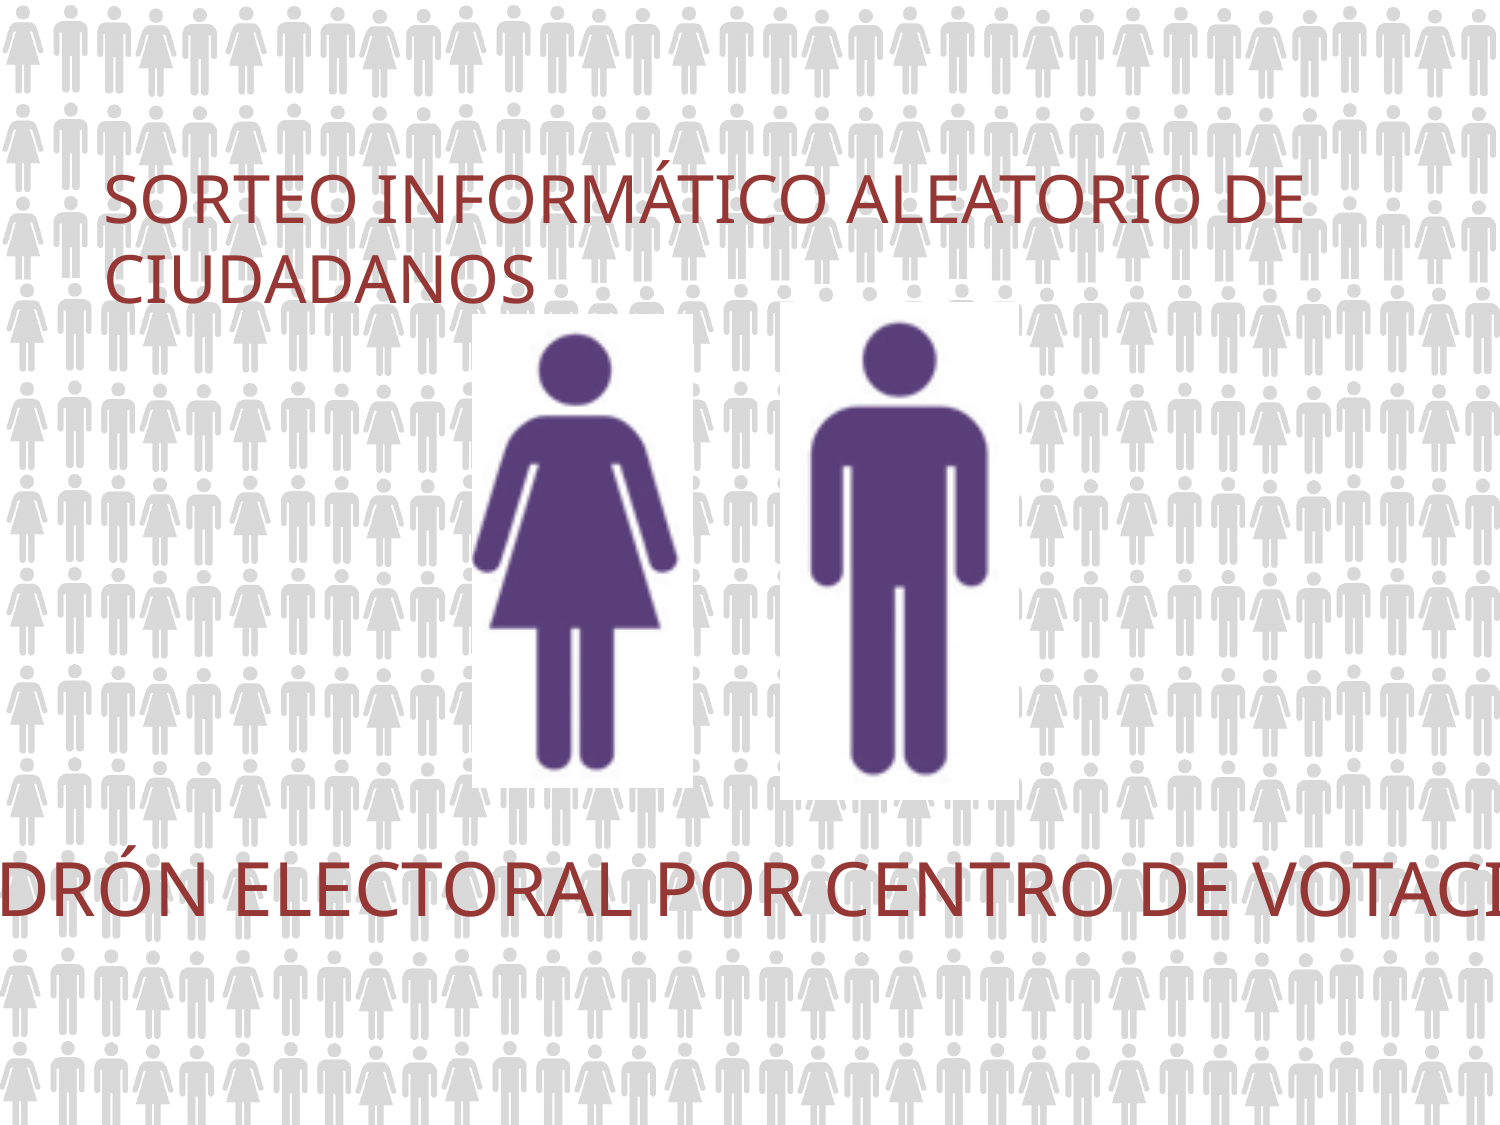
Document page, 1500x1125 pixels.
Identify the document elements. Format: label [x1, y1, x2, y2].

picture [472, 314, 693, 788]
picture [779, 302, 1019, 800]
text_box [0, 0, 1500, 1125]
